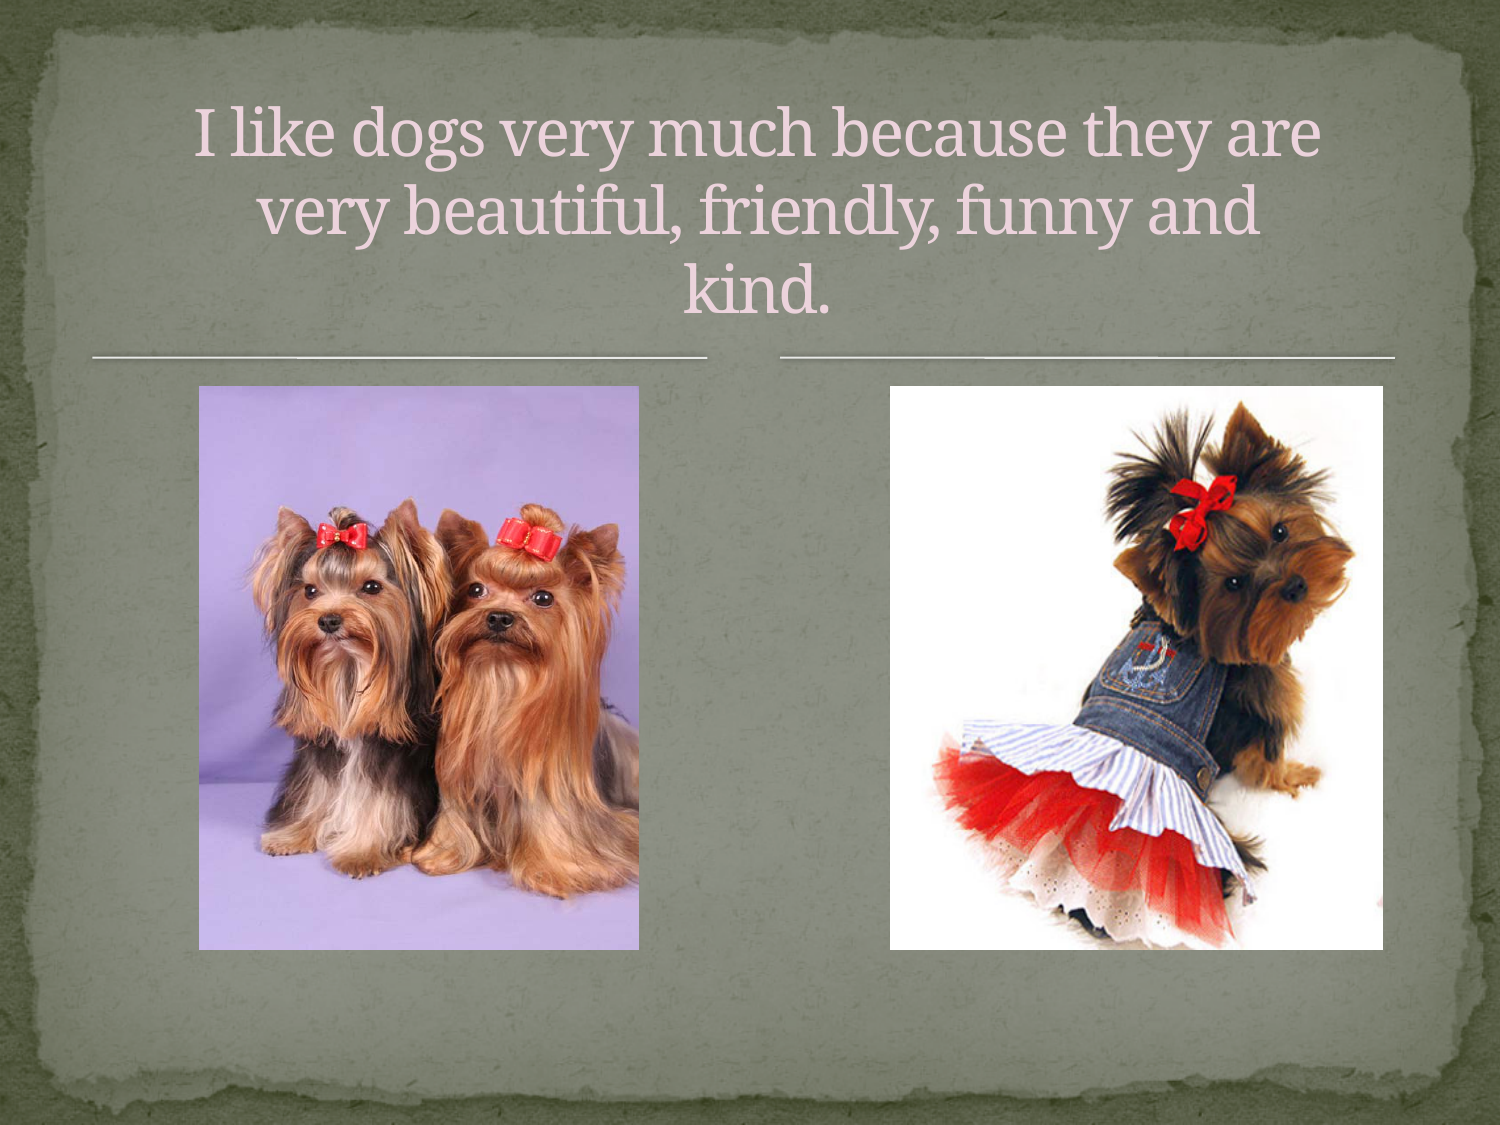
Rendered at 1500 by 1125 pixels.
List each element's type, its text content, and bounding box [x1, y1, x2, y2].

title I like dogs very much because they are very beautiful, friendly, funny and kind. [164, 81, 1353, 335]
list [892, 388, 1381, 948]
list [201, 388, 638, 949]
